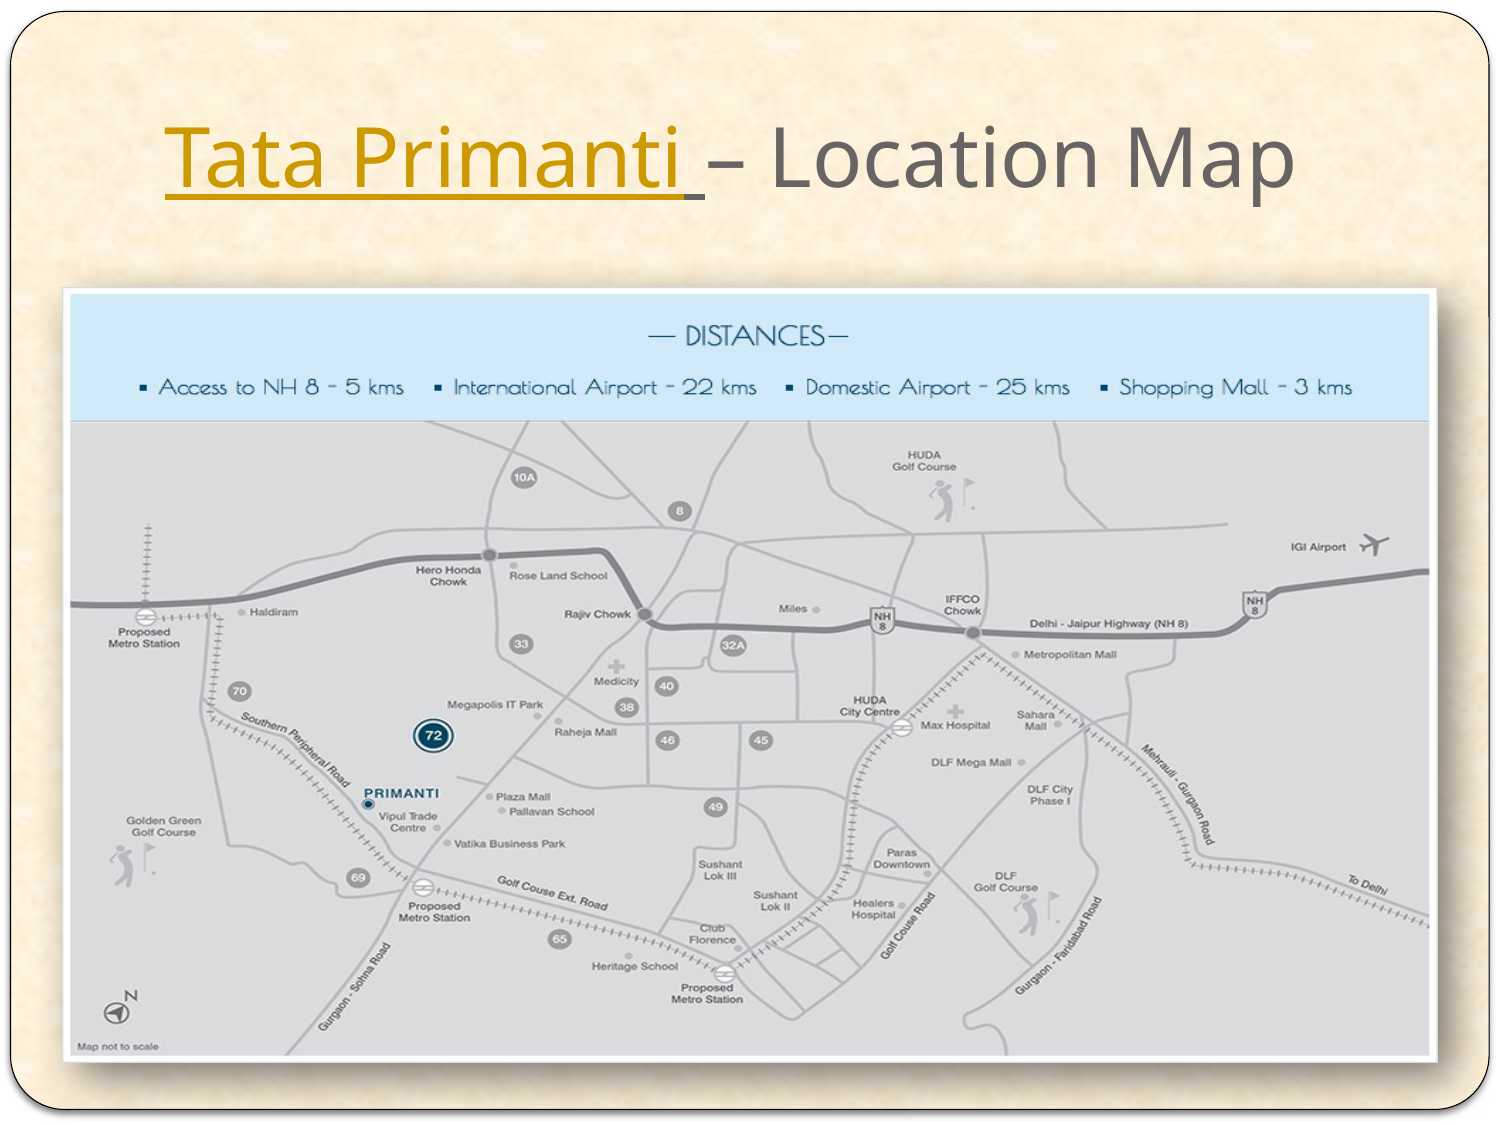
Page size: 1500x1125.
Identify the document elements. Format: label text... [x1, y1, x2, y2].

picture [12, 12, 1488, 1108]
title Tata Primanti – Location Map [150, 45, 1425, 233]
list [62, 287, 1438, 1063]
